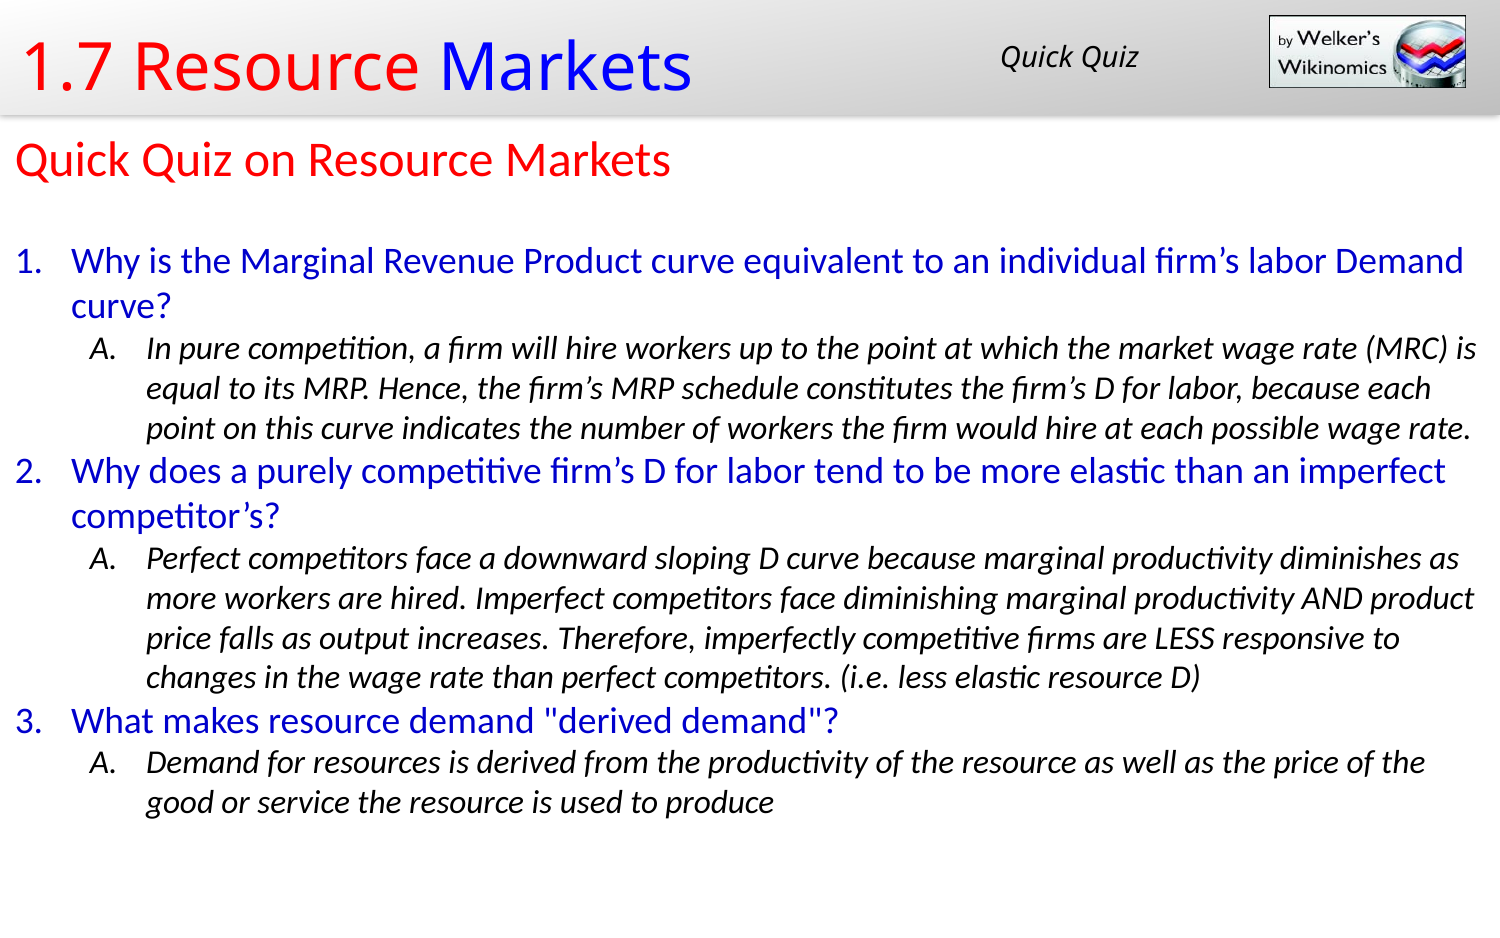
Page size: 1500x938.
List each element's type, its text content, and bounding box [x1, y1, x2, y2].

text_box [0, 0, 1500, 115]
text_box Quick Quiz on Resource Markets Why is the Marginal Revenue Product curve equivalent to an individual firm’s labor Demand curve? In pure competition, a firm will hire workers up to the point at which the market wage rate (MRC) is equal to its MRP. Hence, the firm’s MRP schedule constitutes the firm’s D for labor, because each point on this curve indicates the number of workers the firm would hire at each possible wage rate. Why does a purely competitive firm’s D for labor tend to be more elastic than an imperfect competitor’s? Perfect competitors face a downward sloping D curve because marginal productivity diminishes as more workers are hired. Imperfect competitors face diminishing marginal productivity AND product price falls as output increases. Therefore, imperfectly competitive firms are LESS responsive to changes in the wage rate than perfect competitors. (i.e. less elastic resource D) What makes resource demand "derived demand"? Demand for resources is derived from the productivity of the resource as well as the price of the good or service the resource is used to produce [0, 123, 1500, 828]
